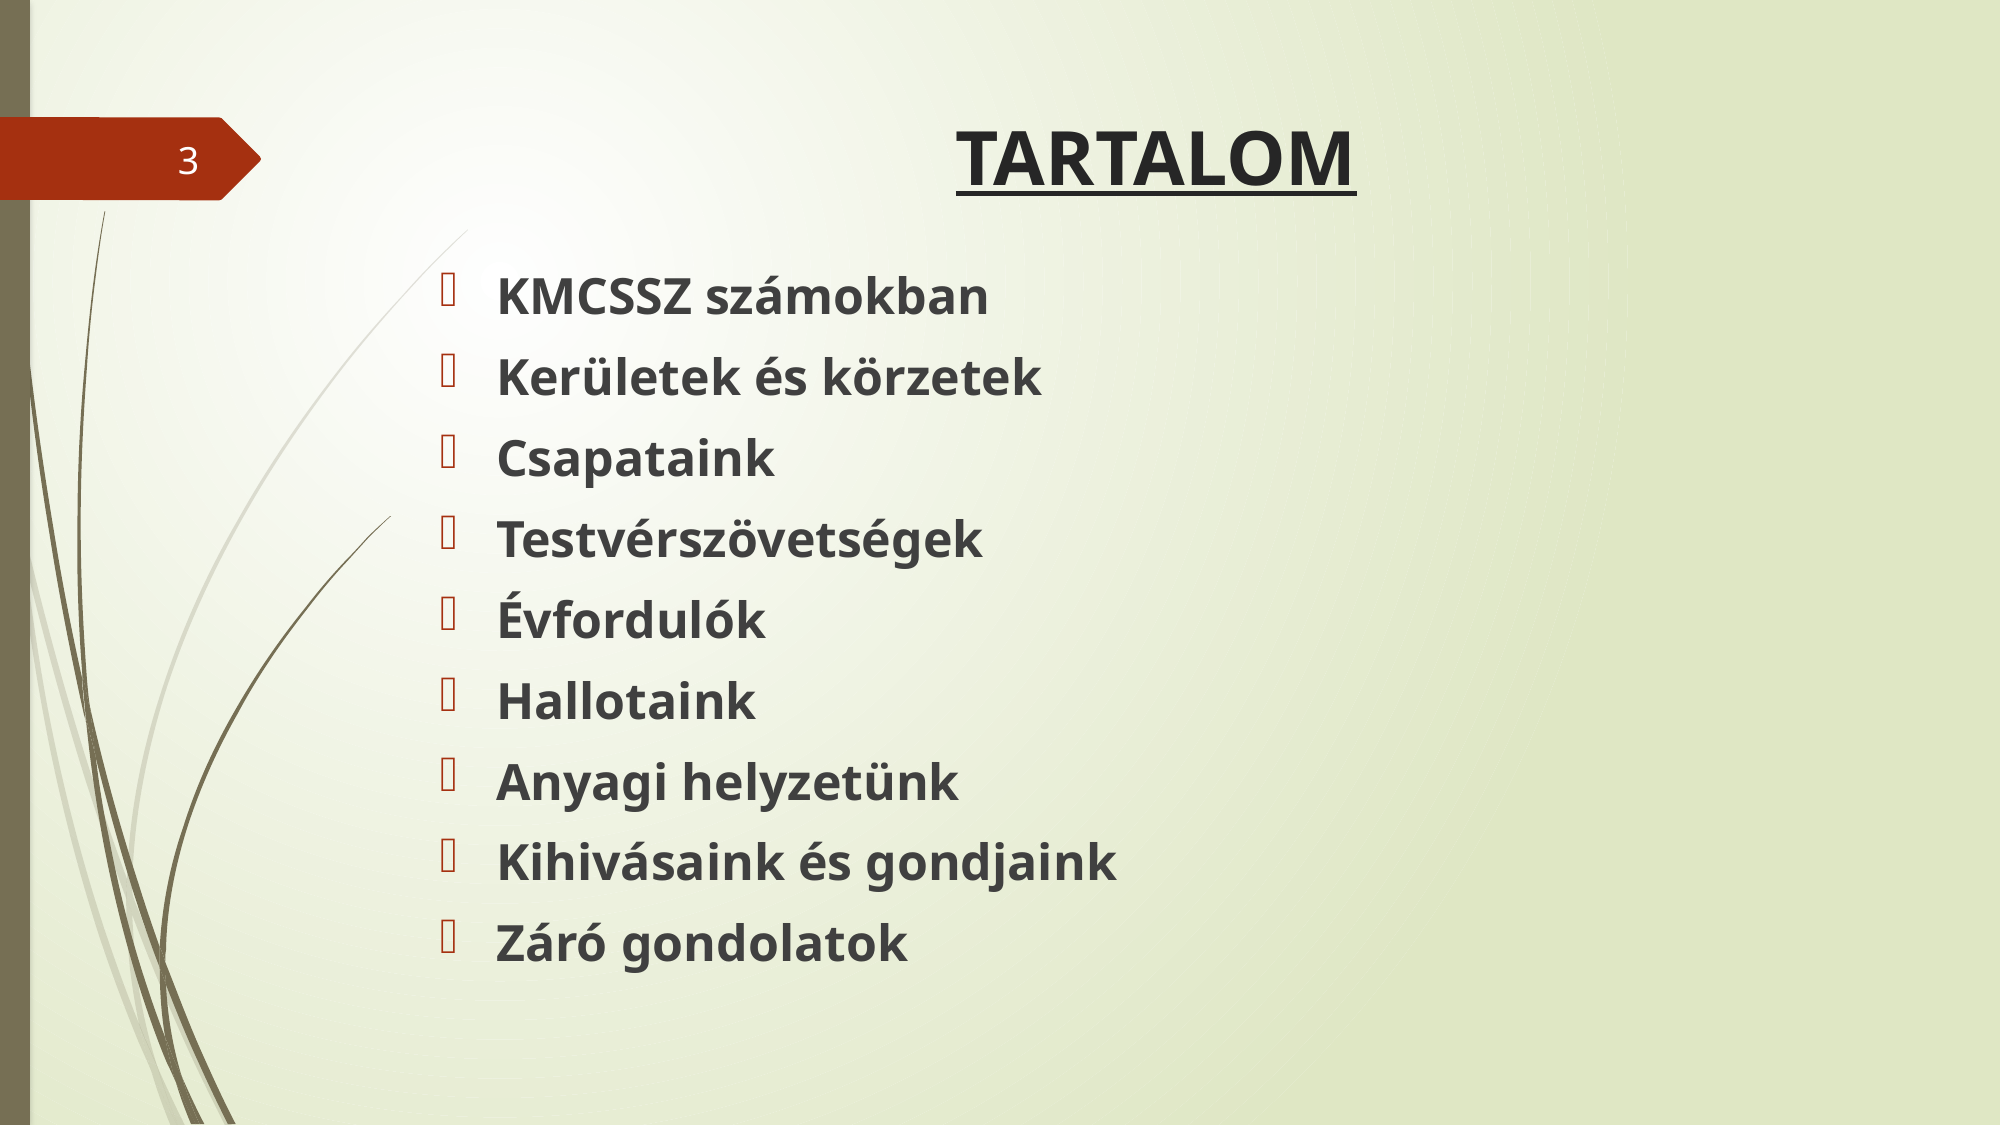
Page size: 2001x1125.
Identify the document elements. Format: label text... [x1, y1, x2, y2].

text_box 3 [163, 130, 215, 190]
title TARTALOM [425, 102, 1888, 257]
list KMCSSZ számokban Kerületek és körzetek Csapataink Testvérszövetségek Évfordulók Hallotaink Anyagi helyzetünk Kihivásaink és gondjaink Záró gondolatok [424, 257, 1888, 877]
